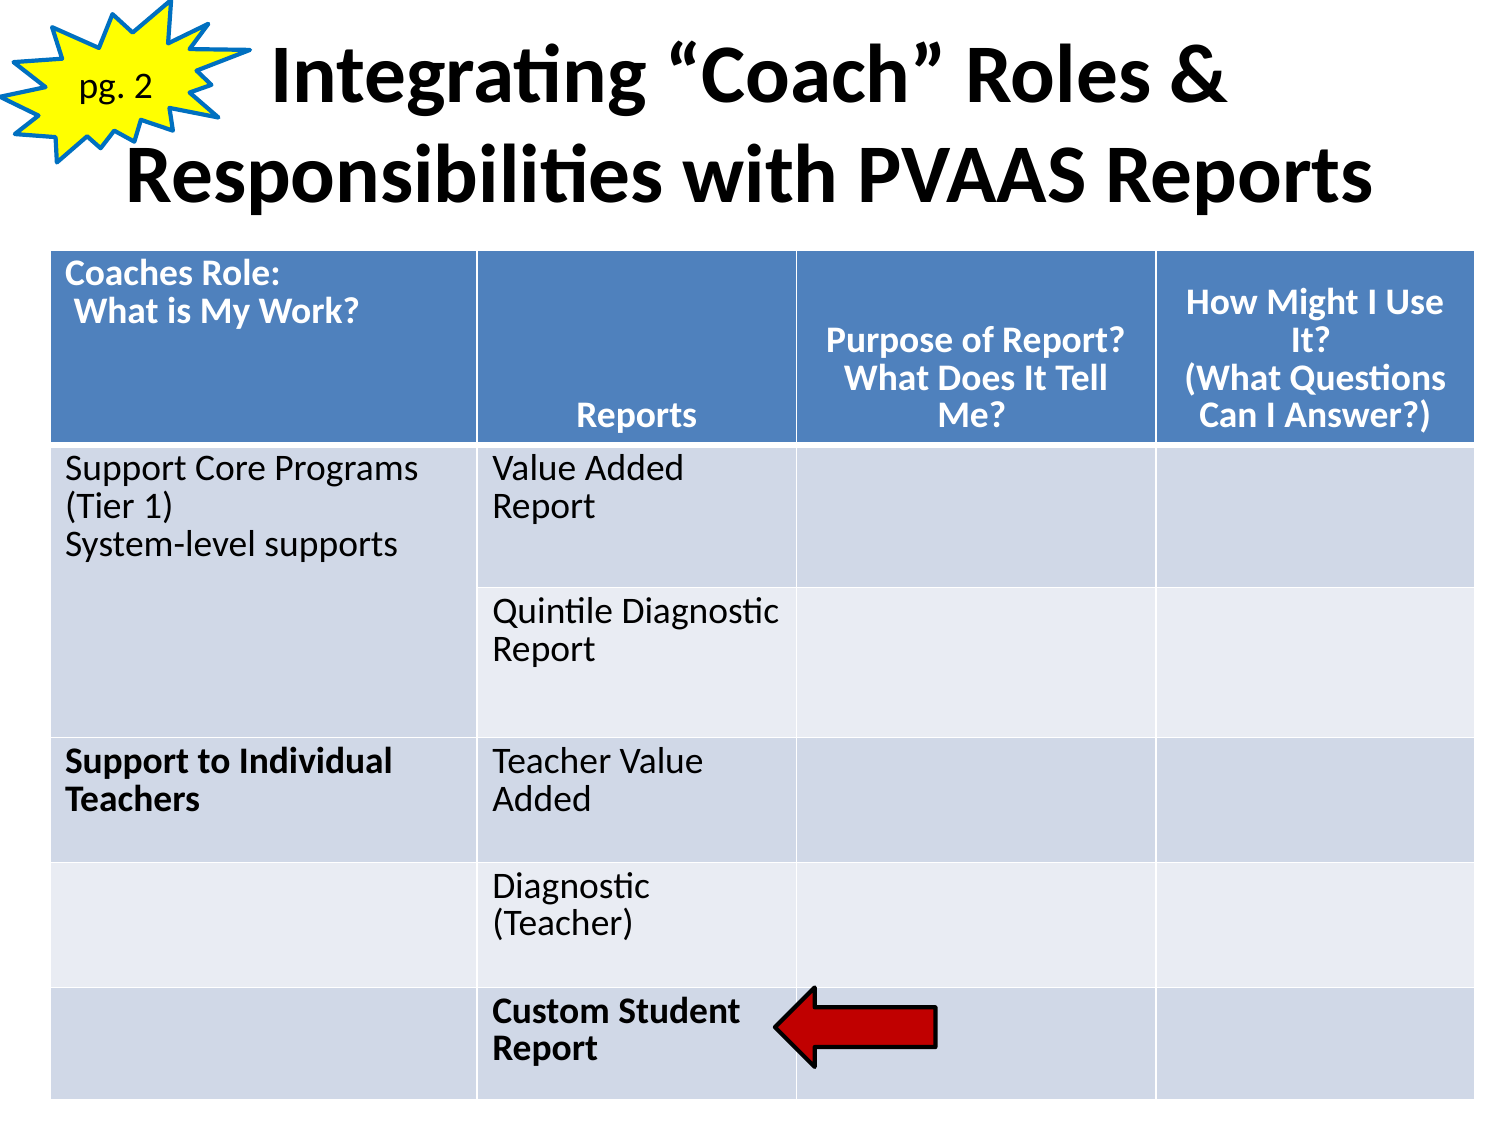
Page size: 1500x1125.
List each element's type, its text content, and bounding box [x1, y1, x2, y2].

table_cell [1157, 588, 1474, 737]
title Integrating “Coach” Roles & Responsibilities with PVAAS Reports [75, 24, 1425, 213]
table_cell [1157, 738, 1474, 862]
table_cell Support to Individual Teachers [51, 738, 476, 862]
table_cell [797, 738, 1155, 862]
table_cell [797, 588, 1155, 737]
table_cell Support Core Programs (Tier 1) System-level supports [51, 448, 476, 737]
table_cell [797, 863, 1155, 987]
table_cell [51, 863, 476, 987]
table_cell [1157, 448, 1474, 587]
table_cell Diagnostic (Teacher) [478, 863, 796, 987]
text_box [772, 985, 938, 1069]
table_cell [797, 988, 1155, 1099]
table_cell Quintile Diagnostic Report [478, 588, 796, 737]
table_cell Teacher Value Added [478, 738, 796, 862]
table_cell [797, 448, 1155, 587]
table_cell [1157, 863, 1474, 987]
text_box pg. 2 [0, 0, 253, 165]
table_header Purpose of Report? What Does It Tell Me? [797, 251, 1155, 442]
table_header Reports [478, 251, 796, 442]
table_cell [1157, 988, 1474, 1099]
table_cell Value Added Report [478, 448, 796, 587]
table_cell [51, 988, 476, 1099]
table_header How Might I Use It? (What Questions Can I Answer?) [1157, 251, 1474, 442]
table_cell Custom Student Report [478, 988, 796, 1099]
table_header Coaches Role: What is My Work? [51, 251, 476, 442]
